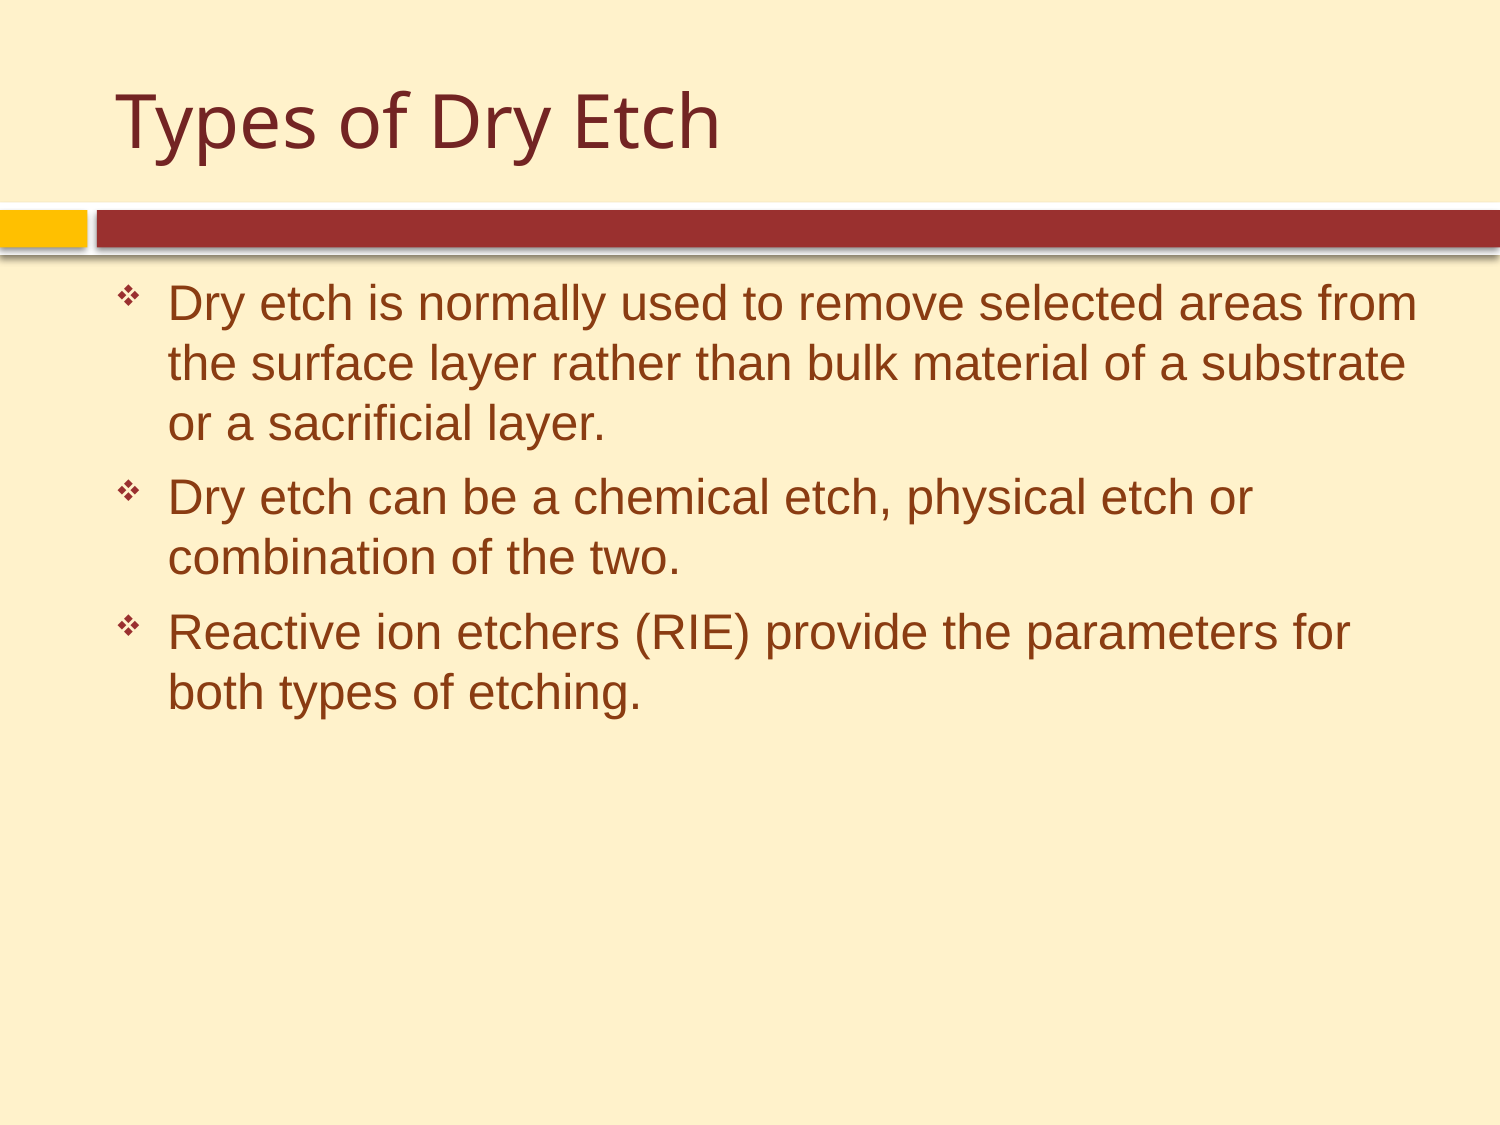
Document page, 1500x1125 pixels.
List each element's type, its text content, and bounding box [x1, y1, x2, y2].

title Types of Dry Etch [100, 37, 1438, 200]
list Dry etch is normally used to remove selected areas from the surface layer rather than bulk material of a substrate or a sacrificial layer. Dry etch can be a chemical etch, physical etch or combination of the two. Reactive ion etchers (RIE) provide the parameters for both types of etching. [100, 262, 1438, 1000]
